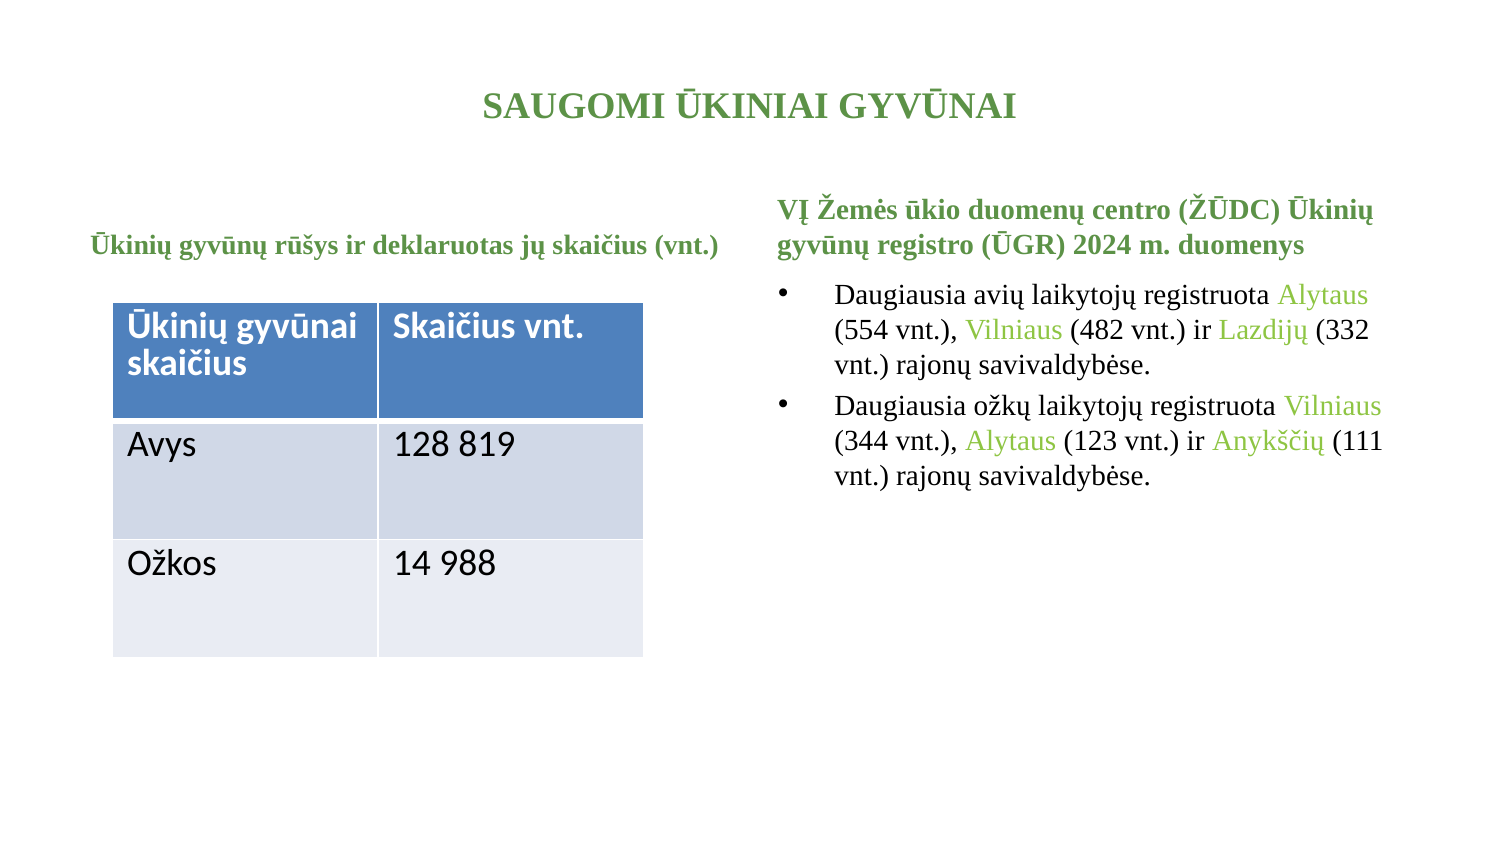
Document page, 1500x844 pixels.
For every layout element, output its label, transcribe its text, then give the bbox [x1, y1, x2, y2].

table_cell Avys [113, 424, 377, 539]
list Daugiausia avių laikytojų registruota Alytaus (554 vnt.), Vilniaus (482 vnt.) ir Lazdijų (332 vnt.) rajonų savivaldybėse. Daugiausia ožkų laikytojų registruota Vilniaus (344 vnt.), Alytaus (123 vnt.) ir Anykščių (111 vnt.) rajonų savivaldybėse. [763, 267, 1425, 788]
list Ūkinių gyvūnų rūšys ir deklaruotas jų skaičius (vnt.) [75, 188, 738, 268]
table_cell 128 819 [379, 424, 643, 539]
table_cell 14 988 [379, 540, 643, 657]
table_cell Ožkos [113, 540, 377, 657]
list VĮ Žemės ūkio duomenų centro (ŽŪDC) Ūkinių gyvūnų registro (ŪGR) 2024 m. duomenys [761, 188, 1425, 268]
table_header Ūkinių gyvūnai skaičius [113, 303, 377, 418]
table_header Skaičius vnt. [379, 303, 643, 418]
title SAUGOMI ŪKINIAI GYVŪNAI [75, 33, 1425, 175]
